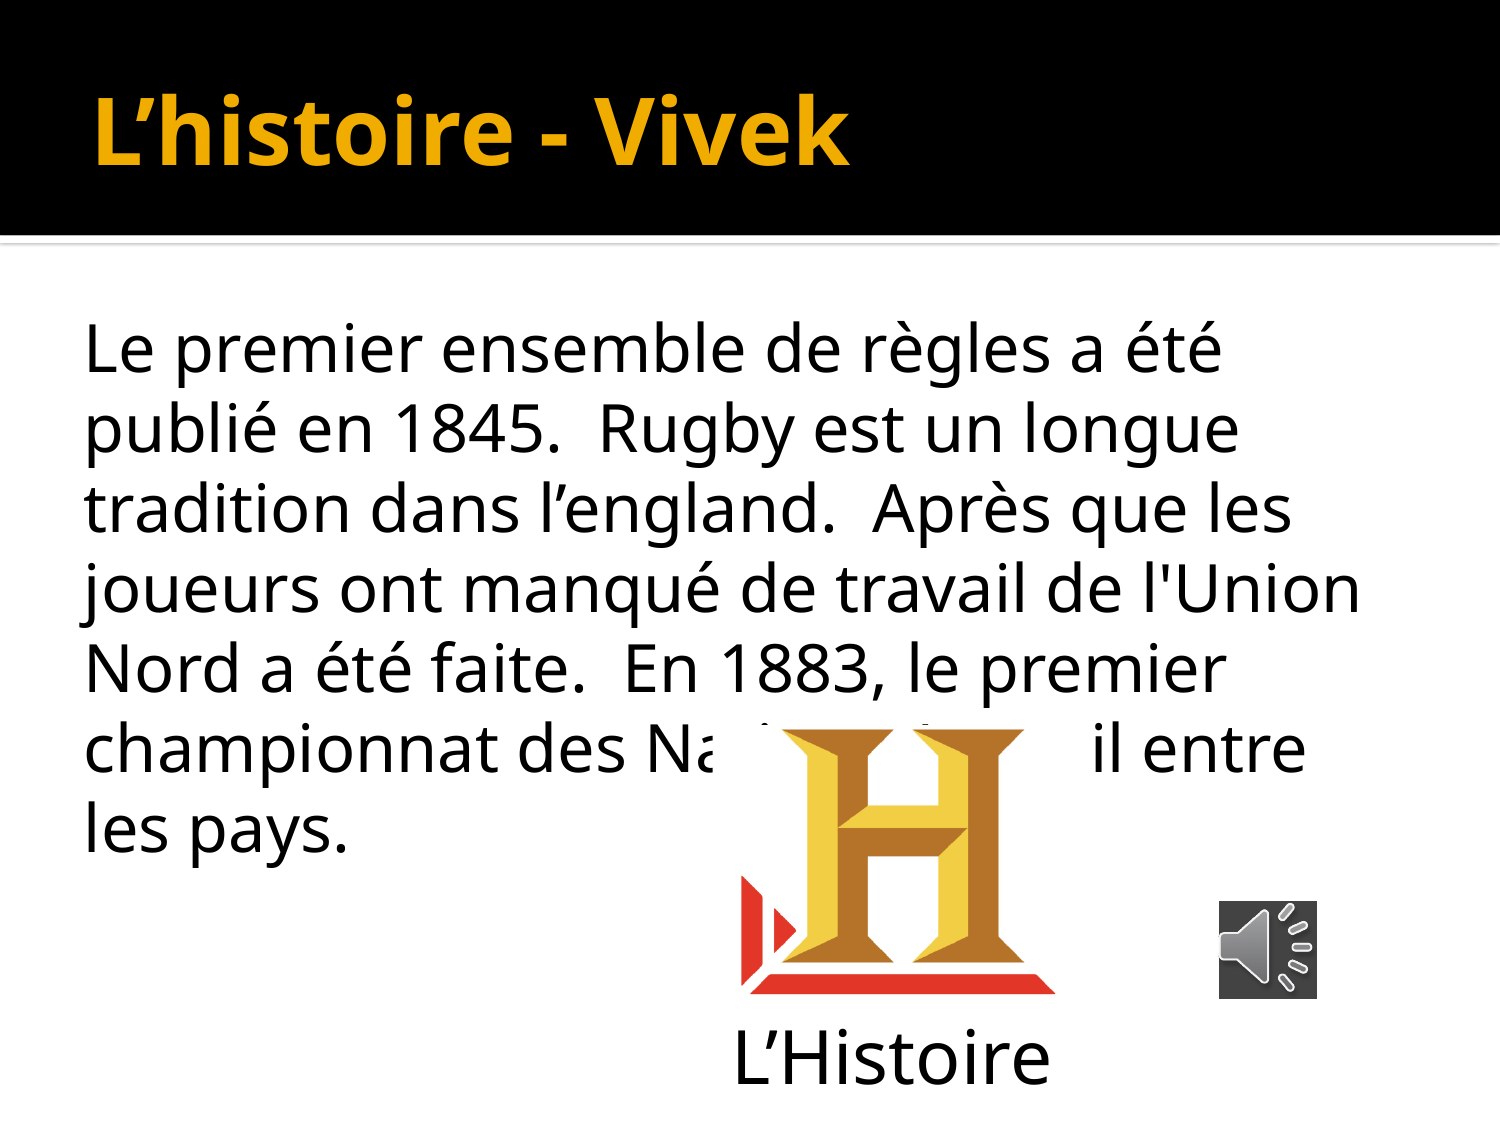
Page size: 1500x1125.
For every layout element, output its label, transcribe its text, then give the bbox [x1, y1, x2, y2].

title L’histoire - Vivek [75, 25, 1425, 231]
picture [1217, 899, 1318, 1000]
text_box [712, 725, 1098, 1108]
list Le premier ensemble de règles a été publié en 1845. Rugby est un longue tradition dans l’england. Après que les joueurs ont manqué de travail de l'Union Nord a été faite. En 1883, le premier championnat des Nations Accueil entre les pays. [75, 291, 1425, 1050]
